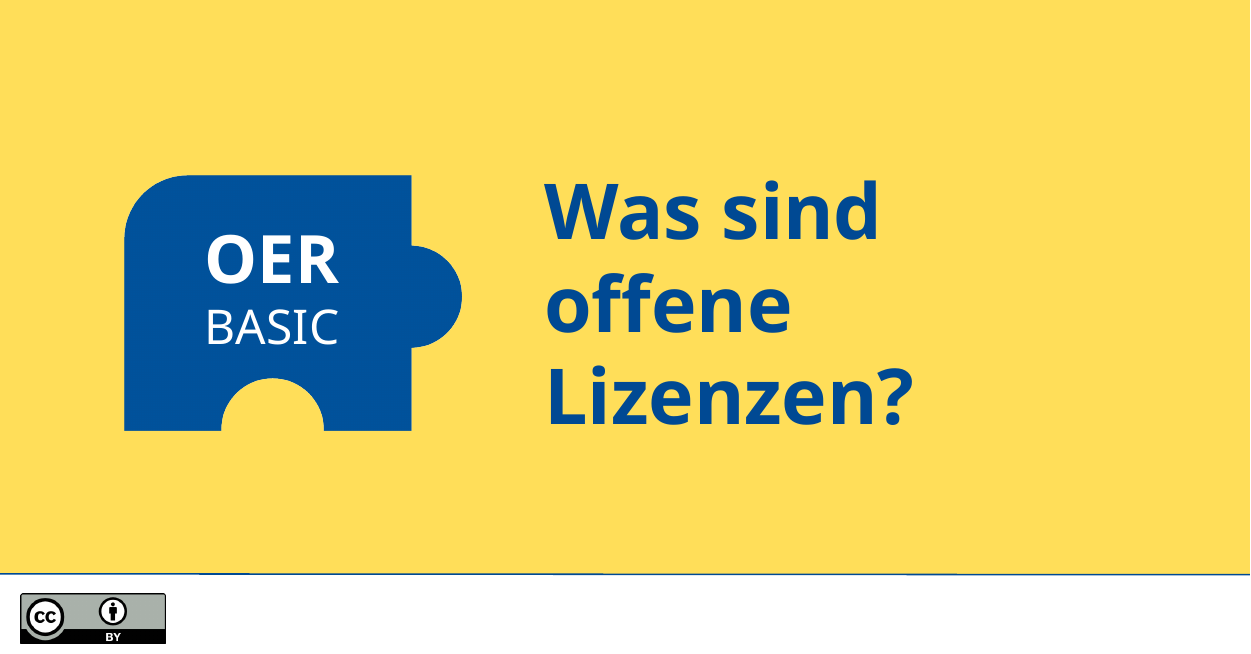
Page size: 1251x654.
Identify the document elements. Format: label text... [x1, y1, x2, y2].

text_box Was sind offene Lizenzen? [531, 150, 1148, 453]
text_box [0, 582, 1250, 654]
picture [20, 592, 166, 645]
text_box OER BASIC [466, 202, 706, 370]
picture [124, 174, 462, 432]
